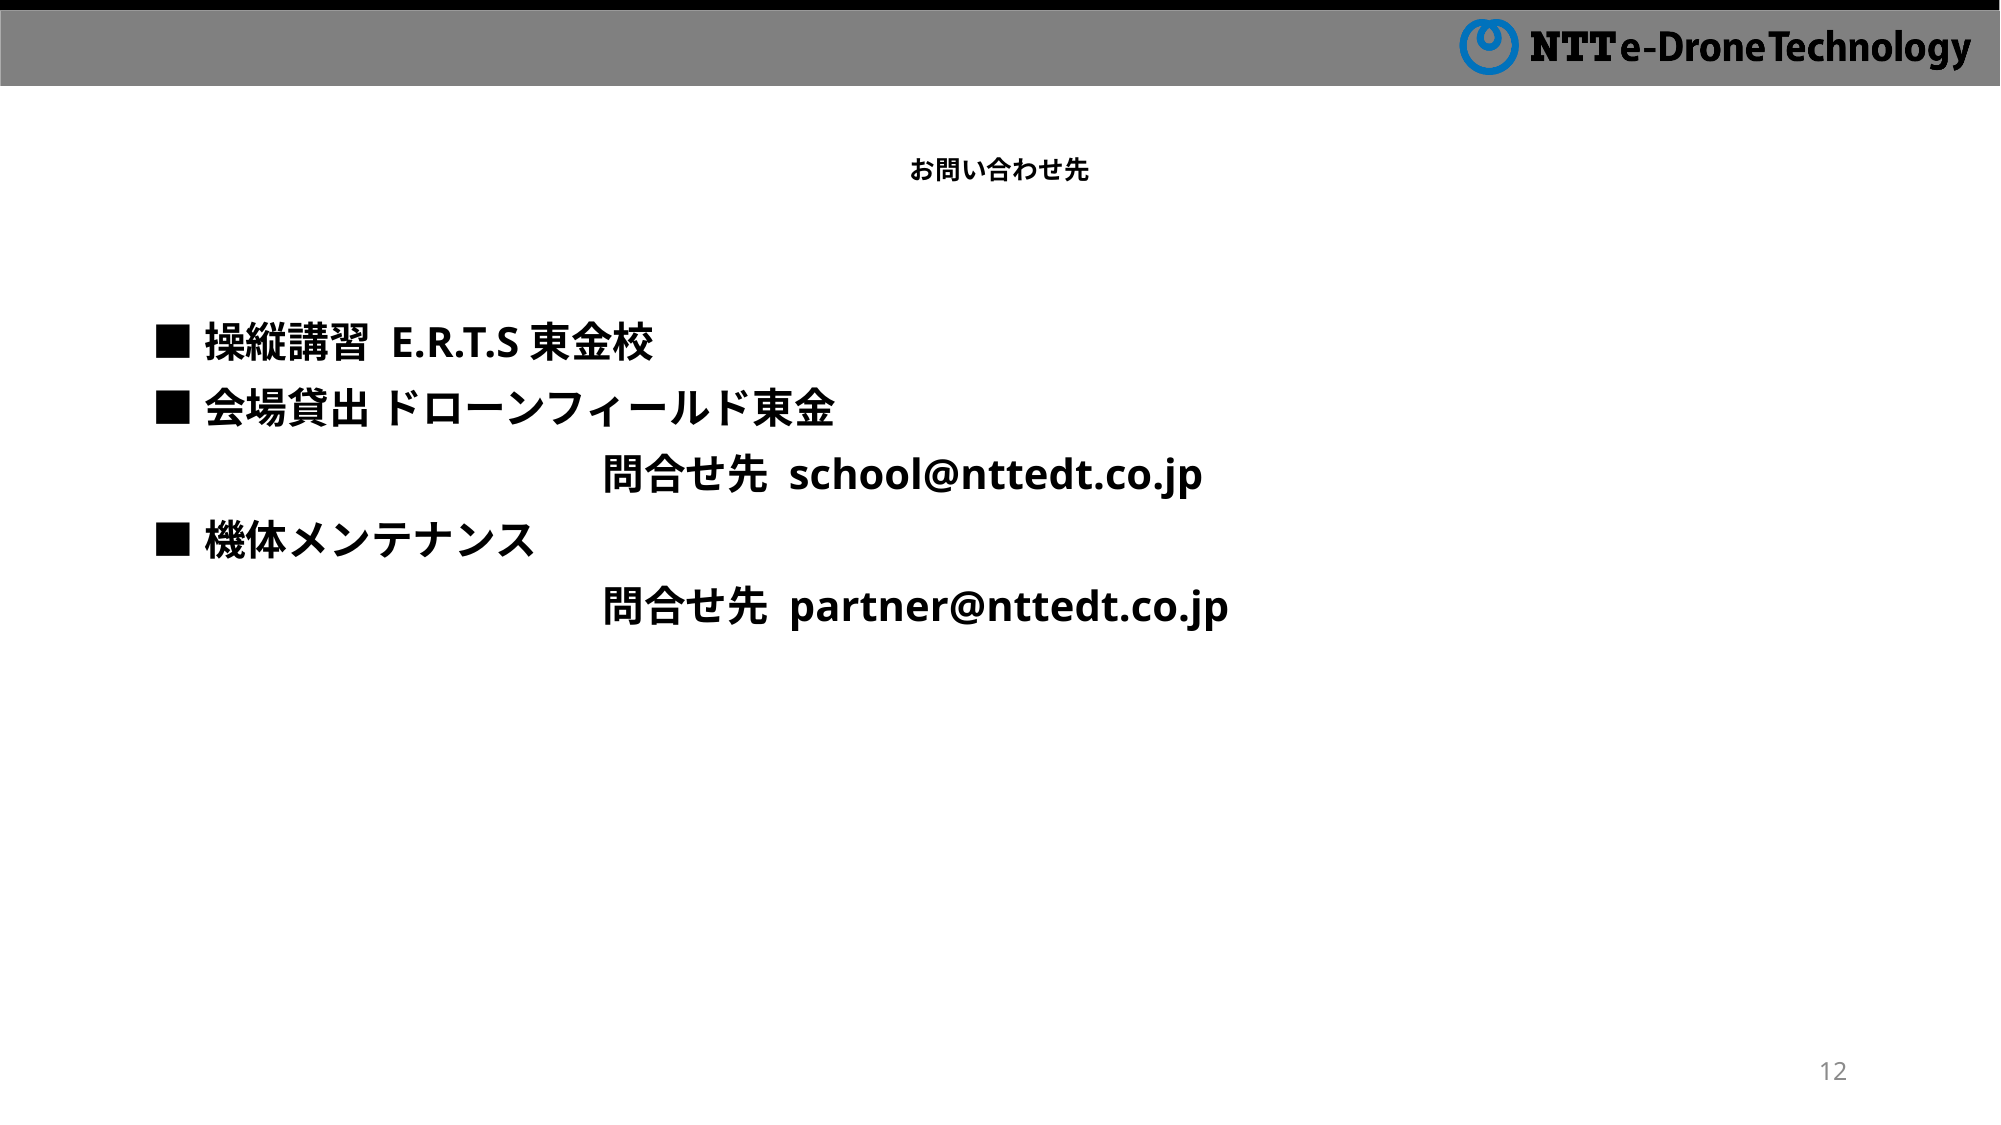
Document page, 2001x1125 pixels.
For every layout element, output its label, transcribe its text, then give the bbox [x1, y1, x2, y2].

list ■操縦講習 E.R.T.S東金校 ■会場貸出 ドローンフィールド東金 問合せ先 school@nttedt.co.jp ■機体メンテナンス 問合せ先 partner@nttedt.co.jp [137, 257, 1863, 1103]
text_box [0, 11, 1430, 87]
title お問い合わせ先 [137, 149, 1863, 225]
picture [1430, 0, 2000, 96]
slide_number 12 [1412, 1042, 1863, 1103]
text_box [0, 0, 1430, 11]
